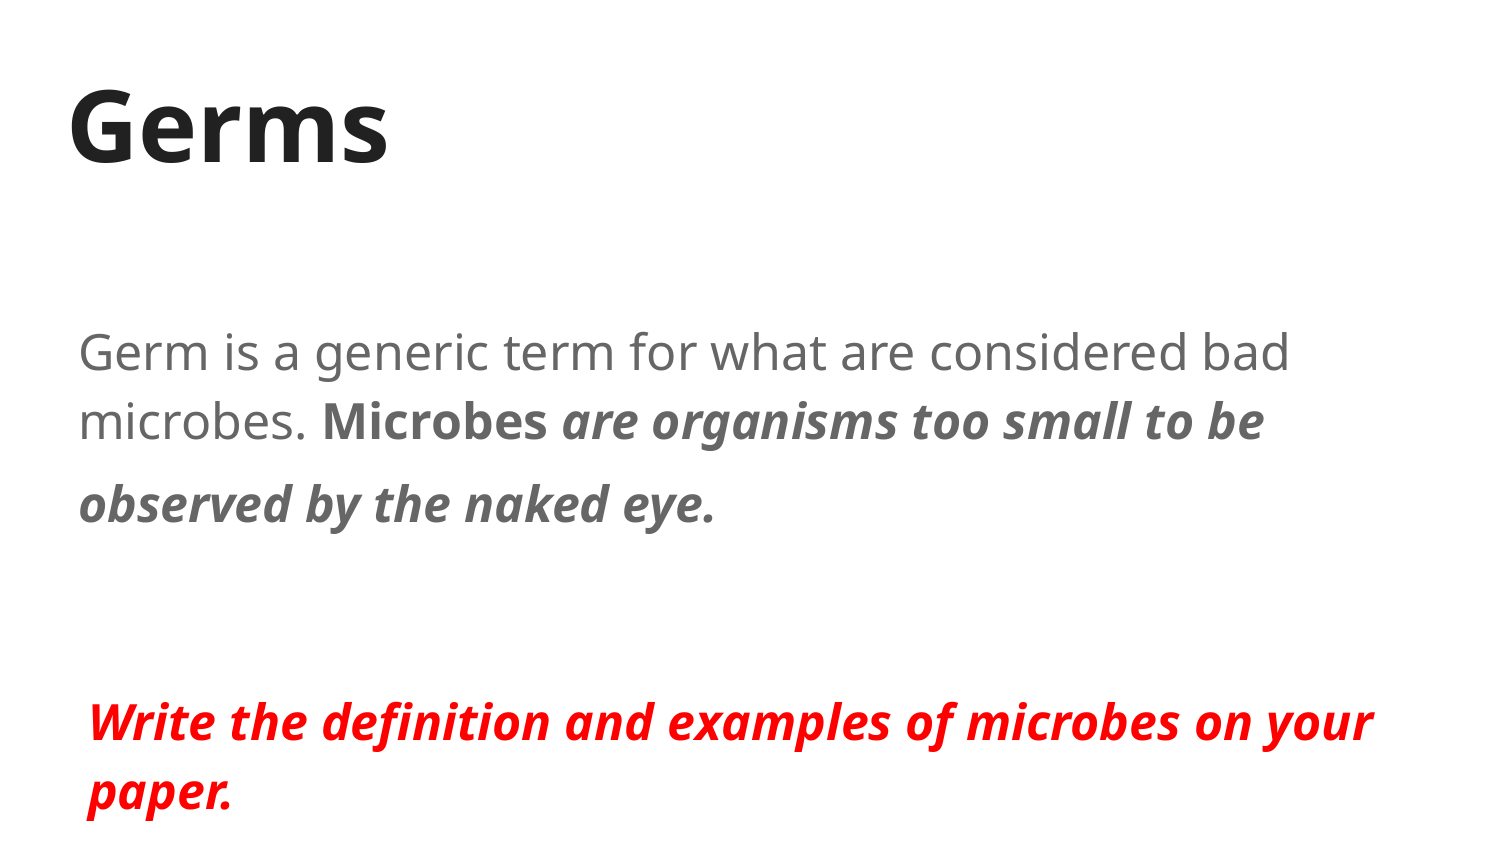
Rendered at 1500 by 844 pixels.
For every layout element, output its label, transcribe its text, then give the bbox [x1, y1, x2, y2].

list Germ is a generic term for what are considered bad microbes. Microbes are organisms too small to be observed by the naked eye. [63, 203, 1461, 628]
title Germs [51, 48, 1449, 180]
text_box Write the definition and examples of microbes on your paper. [73, 666, 1449, 799]
